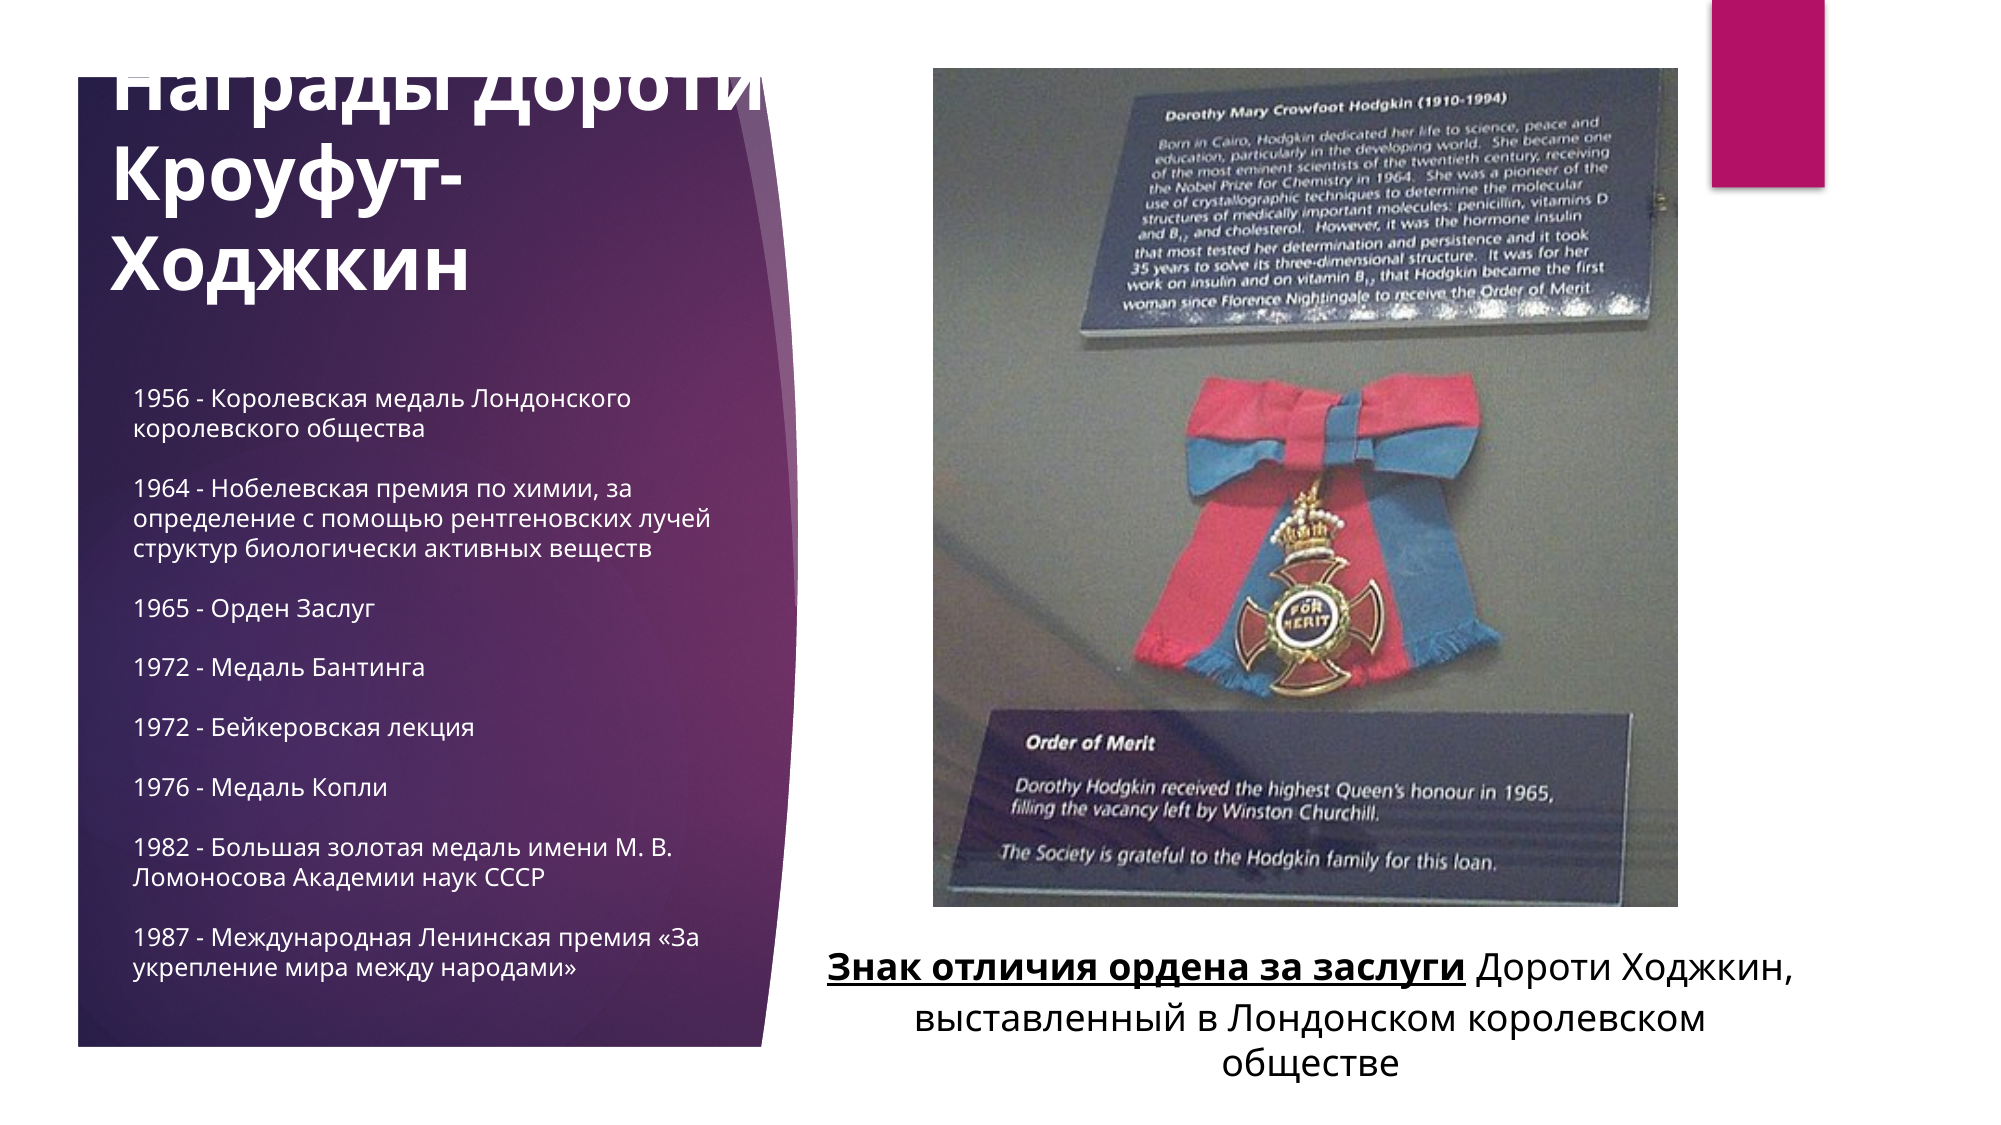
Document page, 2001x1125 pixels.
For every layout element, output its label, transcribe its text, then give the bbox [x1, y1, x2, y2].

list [933, 68, 1678, 908]
title Награды Дороти Кроуфут-Ходжкин [95, 100, 802, 313]
list 1956 - Королевская медаль Лондонского королевского общества 1964 - Нобелевская премия по химии, за определение с помощью рентгеновских лучей структур биологически активных веществ 1965 - Орден Заслуг 1972 - Медаль Бантинга 1972 - Бейкеровская лекция 1976 - Медаль Копли 1982 - Большая золотая медаль имени М. В. Ломоносова Академии наук СССР 1987 - Международная Ленинская премия «За укрепление мира между народами» [117, 375, 745, 1104]
text_box Знак отличия ордена за заслуги Дороти Ходжкин, выставленный в Лондонском королевском обществе [810, 935, 1811, 1091]
